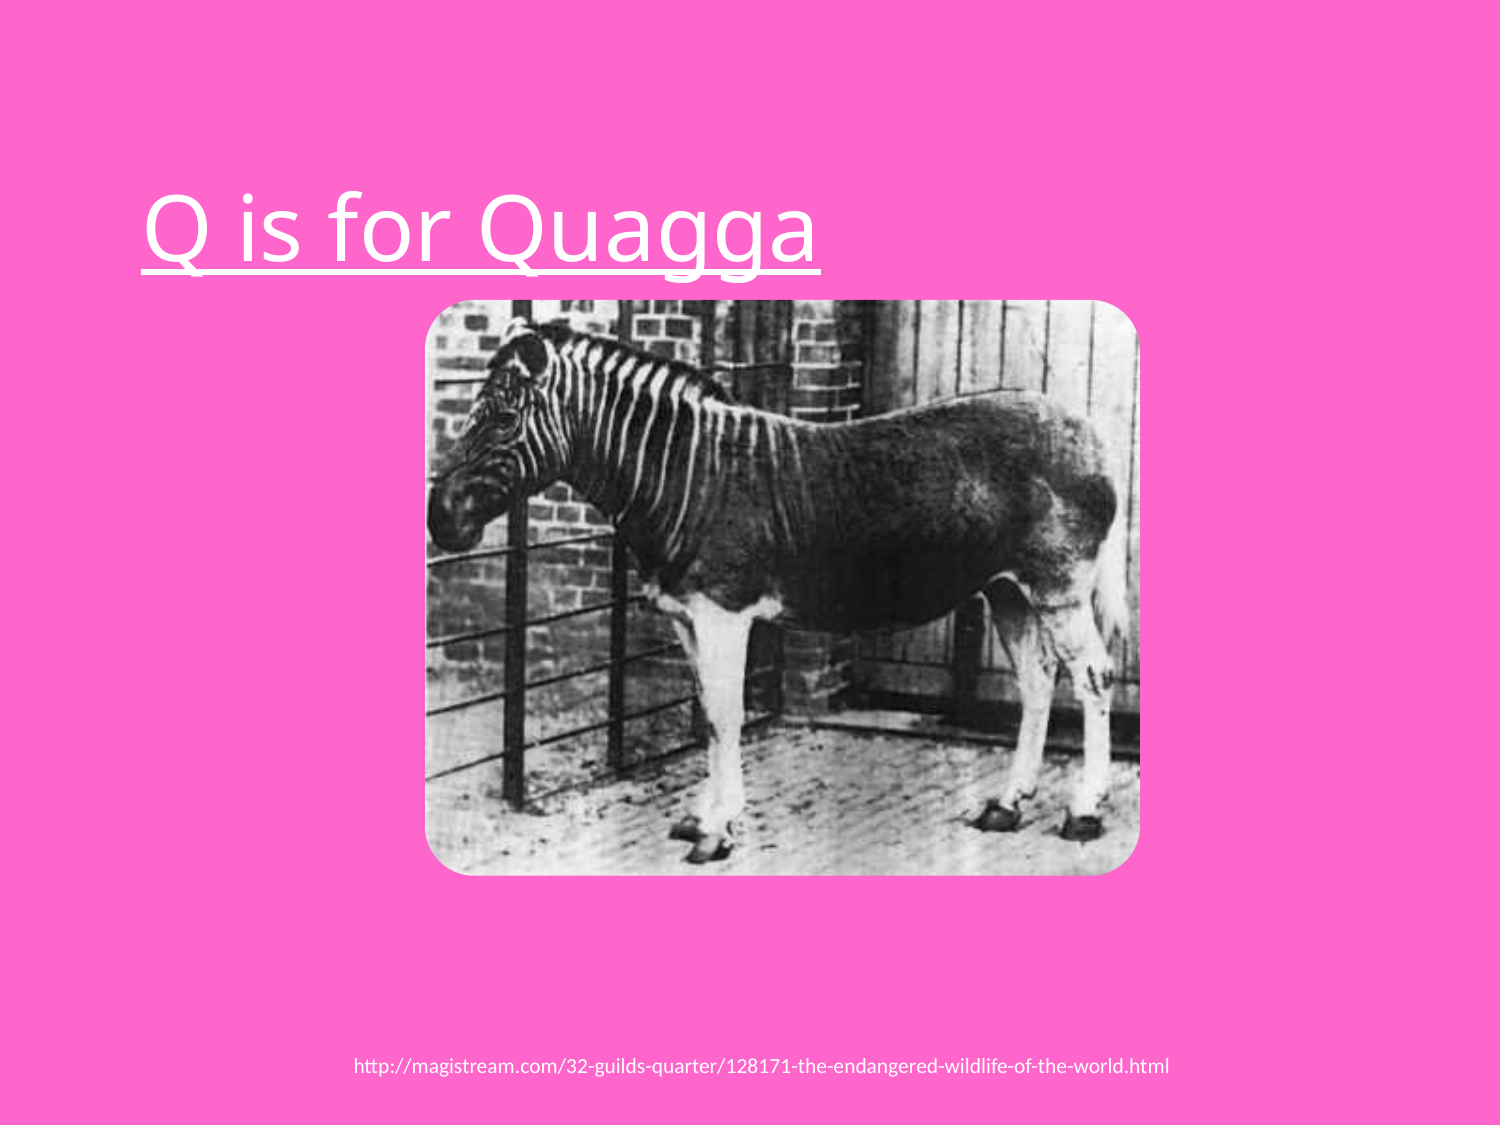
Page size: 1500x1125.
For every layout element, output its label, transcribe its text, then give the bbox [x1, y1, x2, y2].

list http://magistream.com/32-guilds-quarter/128171-the-endangered-wildlife-of-the-world.html [75, 262, 1450, 1088]
title Q is for Quagga [0, 112, 988, 338]
picture [424, 299, 1141, 876]
